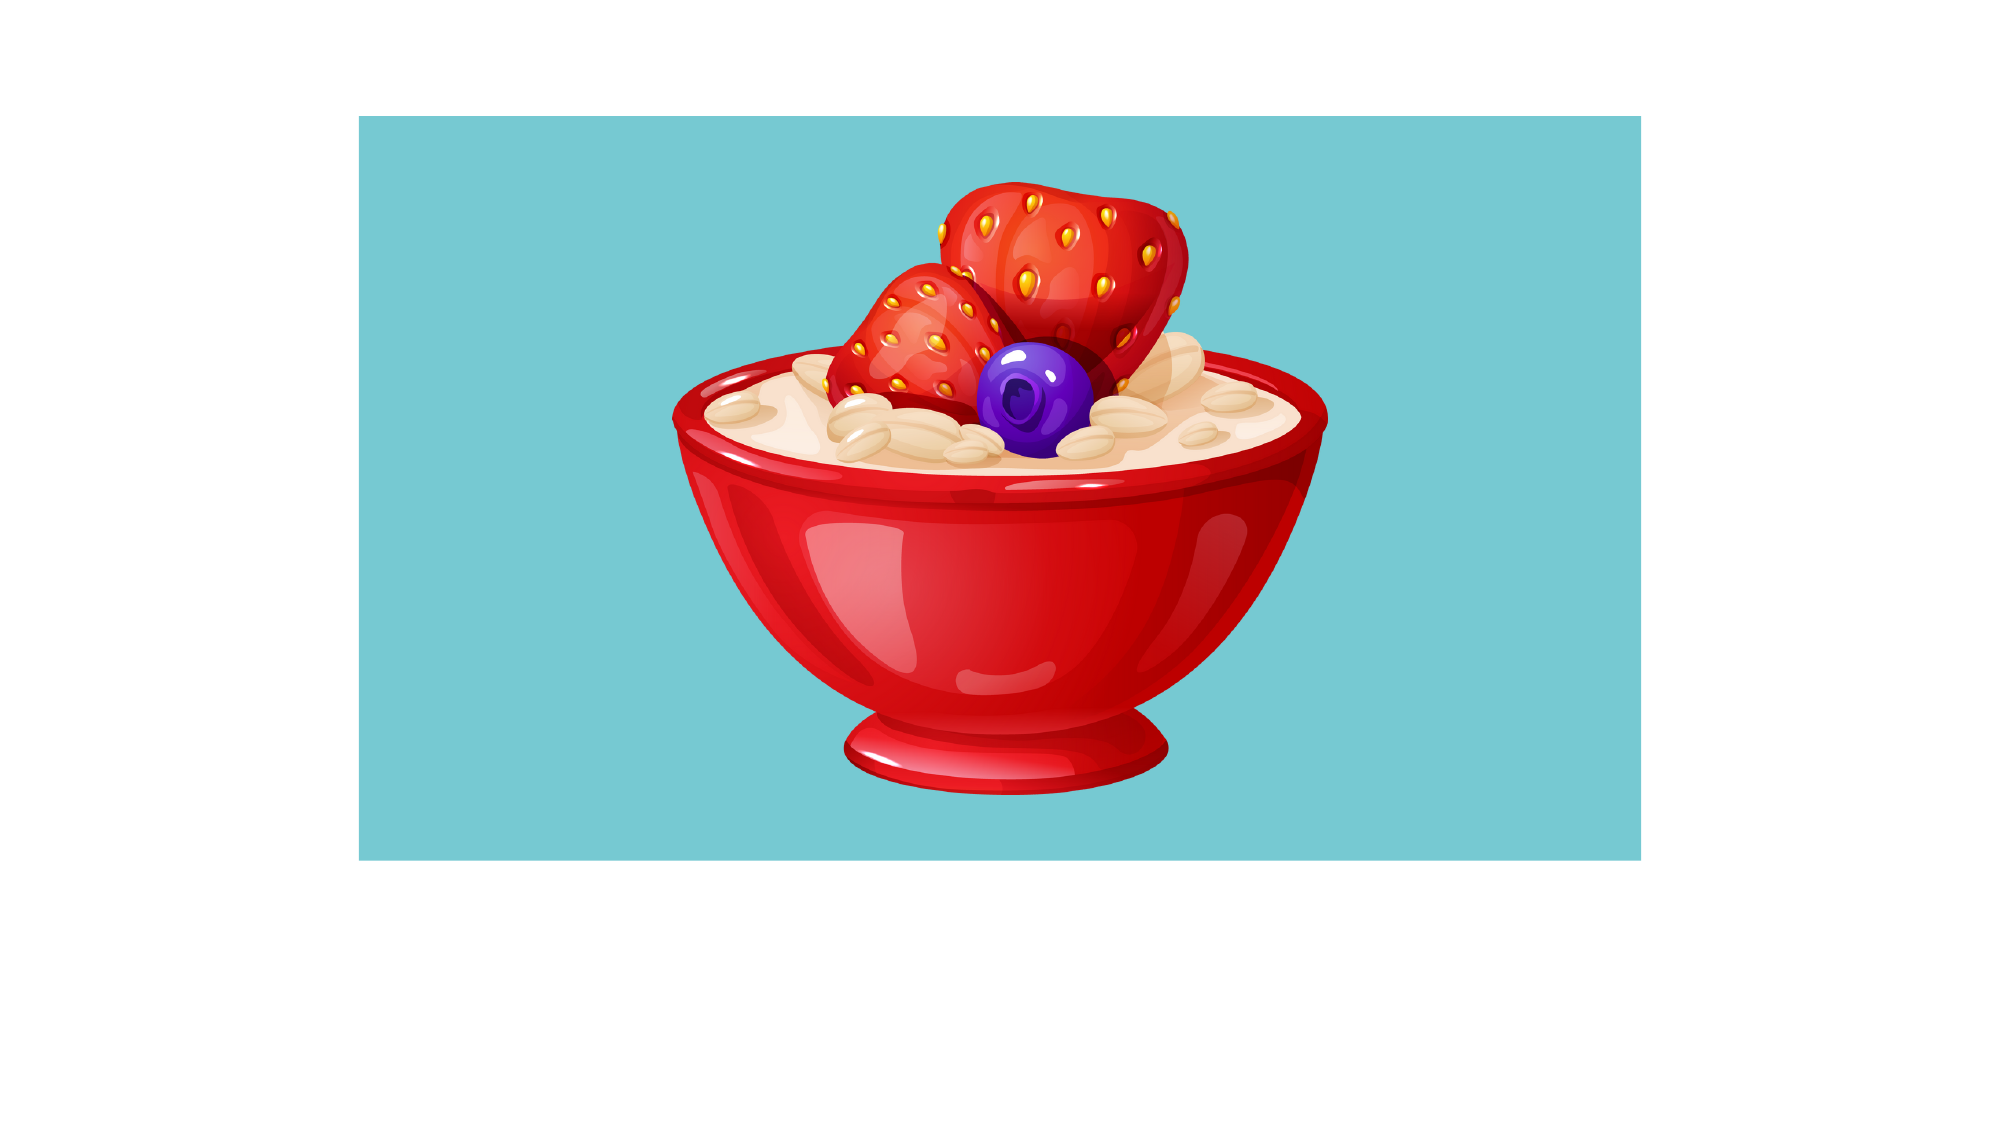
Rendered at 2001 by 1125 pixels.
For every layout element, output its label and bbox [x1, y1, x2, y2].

text_box [358, 116, 1642, 861]
text_box [672, 182, 1328, 795]
